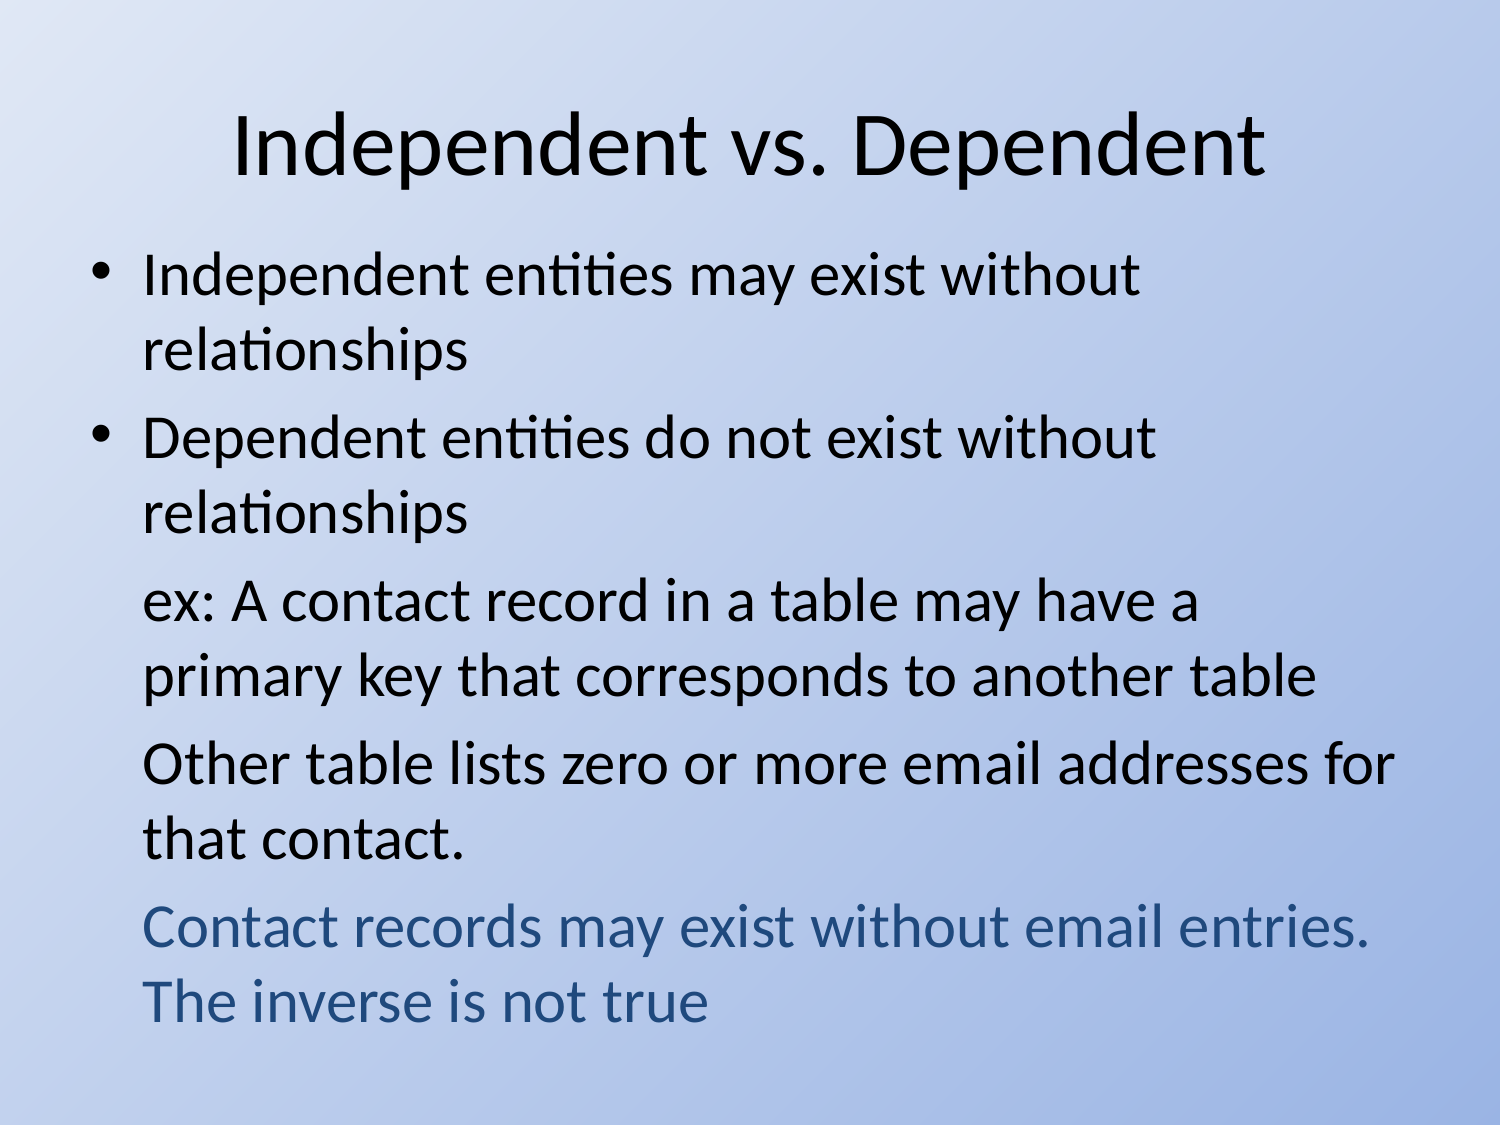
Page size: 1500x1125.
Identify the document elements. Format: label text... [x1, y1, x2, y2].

list Independent entities may exist without relationships Dependent entities do not exist without relationships ex: A contact record in a table may have a primary key that corresponds to another table Other table lists zero or more email addresses for that contact. Contact records may exist without email entries. The inverse is not true [75, 224, 1425, 1050]
title Independent vs. Dependent [75, 45, 1425, 224]
